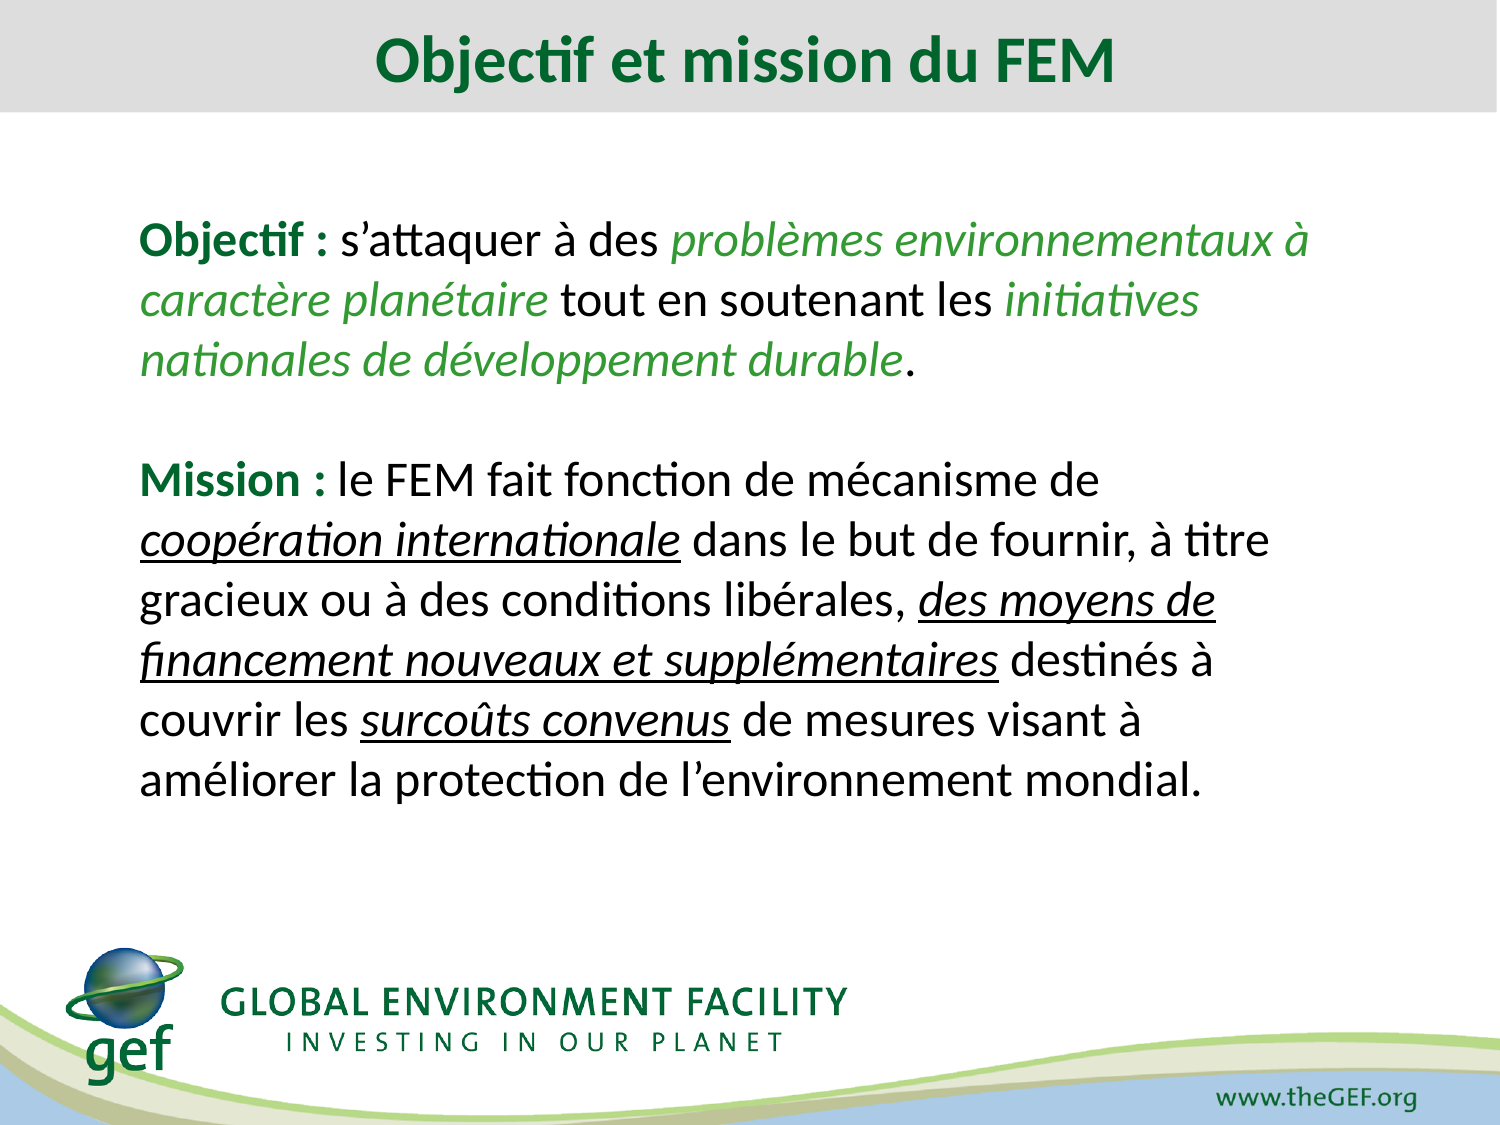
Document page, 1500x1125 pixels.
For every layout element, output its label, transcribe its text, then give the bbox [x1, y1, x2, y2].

text_box Objectif : s’attaquer à des problèmes environnementaux à caractère planétaire tout en soutenant les initiatives nationales de développement durable. Mission : le FEM fait fonction de mécanisme de coopération internationale dans le but de fournir, à titre gracieux ou à des conditions libérales, des moyens de financement nouveaux et supplémentaires destinés à couvrir les surcoûts convenus de mesures visant à améliorer la protection de l’environnement mondial. [124, 198, 1365, 814]
text_box Objectif et mission du FEM [0, 0, 1497, 113]
picture [0, 920, 1500, 1125]
